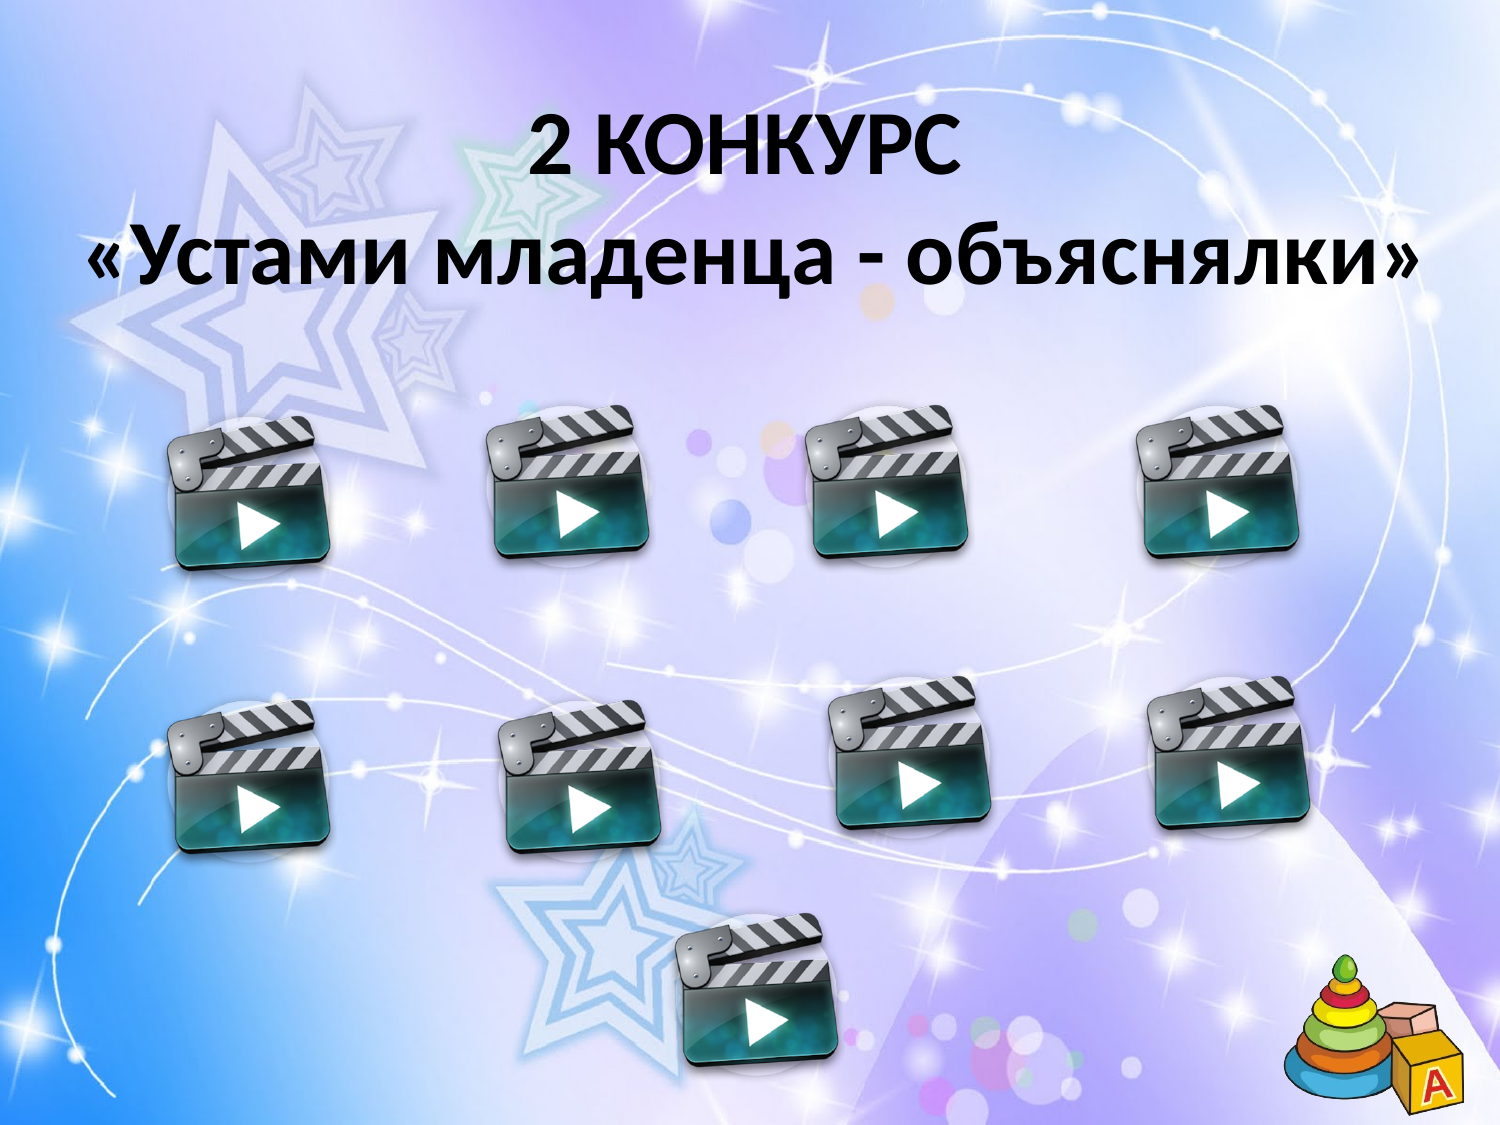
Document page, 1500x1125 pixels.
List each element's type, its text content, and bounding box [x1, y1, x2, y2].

picture [0, 0, 1500, 1125]
title 2 КОНКУРС «Устами младенца - объяснялки» [46, 45, 1465, 340]
